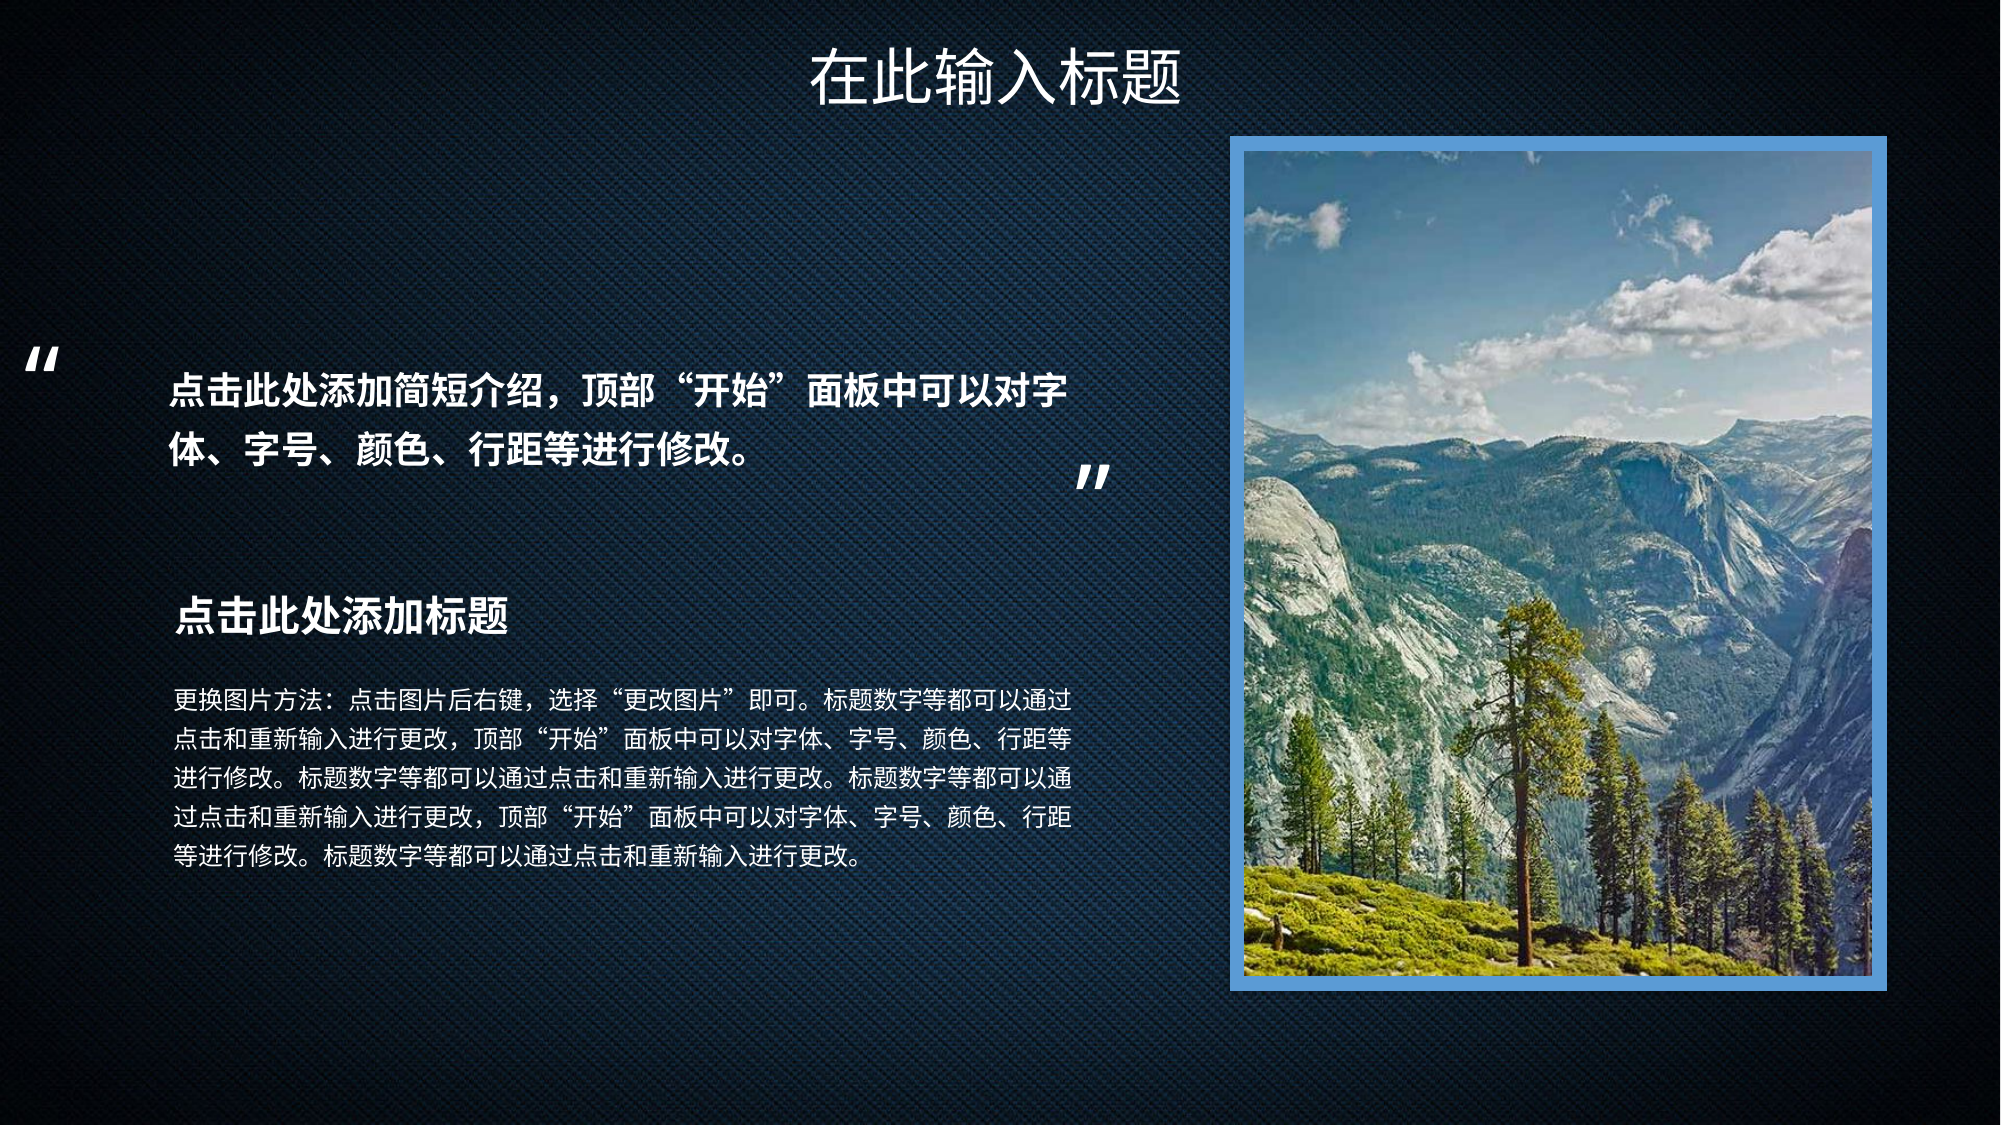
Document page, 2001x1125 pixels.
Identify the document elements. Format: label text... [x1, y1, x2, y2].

text_box 更换图片方法：点击图片后右键，选择“更改图片”即可。标题数字等都可以通过点击和重新输入进行更改，顶部“开始”面板中可以对字体、字号、颜色、行距等进行修改。标题数字等都可以通过点击和重新输入进行更改。标题数字等都可以通过点击和重新输入进行更改，顶部“开始”面板中可以对字体、字号、颜色、行距等进行修改。标题数字等都可以通过点击和重新输入进行更改。 [158, 668, 1110, 878]
text_box ” [1061, 393, 1210, 564]
text_box 在此输入标题 [638, 30, 1354, 121]
text_box “ [10, 275, 159, 446]
text_box 点击此处添加简短介绍，顶部“开始”面板中可以对字体、字号、颜色、行距等进行修改。 [153, 346, 1110, 478]
picture [0, 0, 2001, 1125]
text_box 点击此处添加标题 [160, 582, 525, 648]
